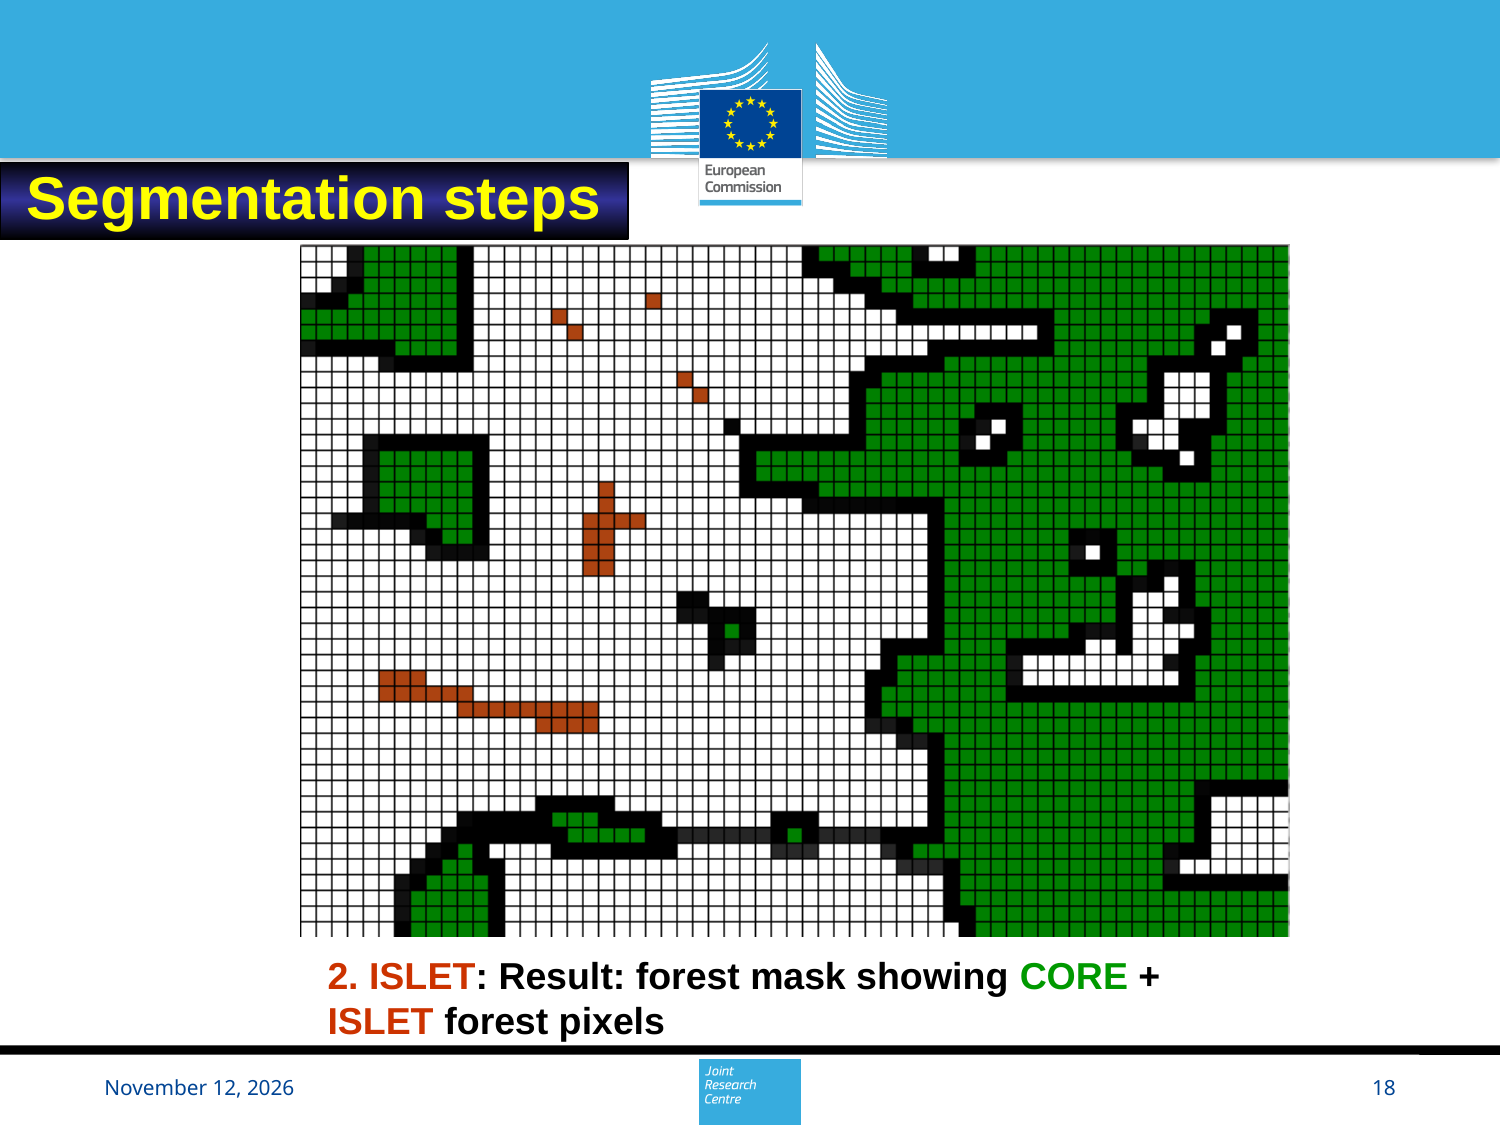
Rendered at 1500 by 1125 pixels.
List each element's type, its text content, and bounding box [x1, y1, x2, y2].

picture [651, 42, 887, 207]
picture [299, 244, 1291, 937]
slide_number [104, 1074, 455, 1100]
picture [699, 1059, 801, 1125]
text_box Segmentation steps [0, 162, 628, 239]
text_box 2. ISLET: Result: forest mask showing CORE + ISLET forest pixels [312, 945, 1288, 1050]
slide_number 18 [1045, 1074, 1396, 1100]
